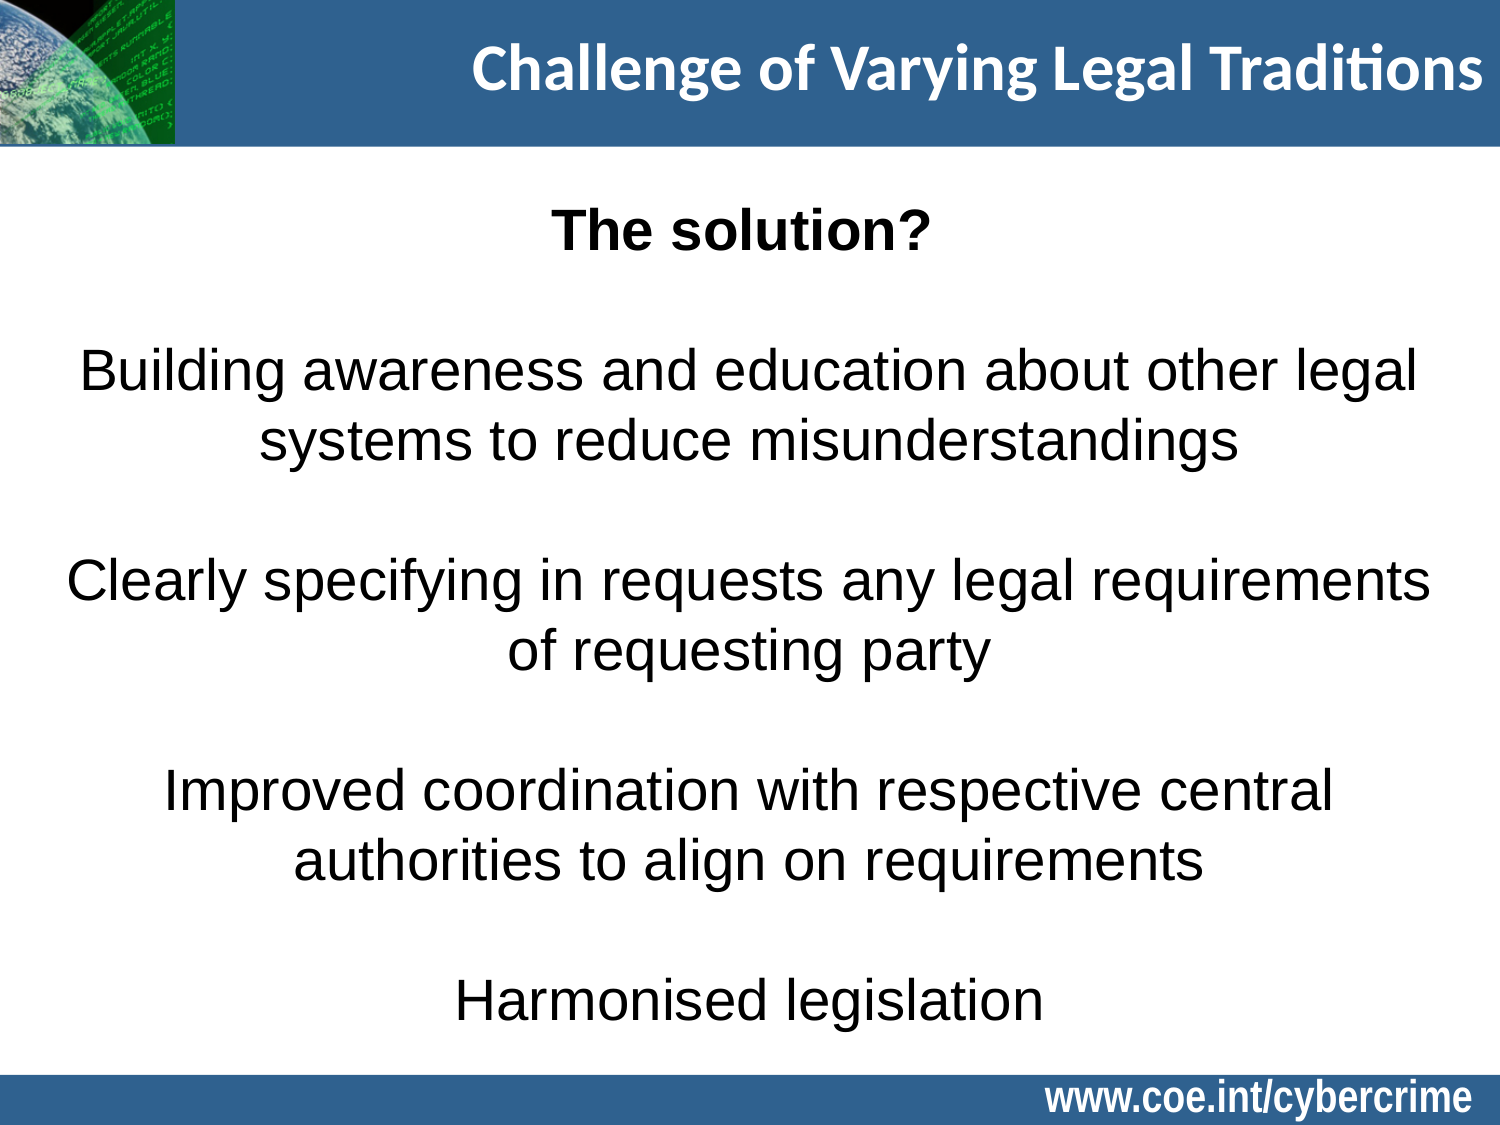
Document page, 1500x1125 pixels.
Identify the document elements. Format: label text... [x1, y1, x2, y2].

text_box The solution? Building awareness and education about other legal systems to reduce misunderstandings Clearly specifying in requests any legal requirements of requesting party Improved coordination with respective central authorities to align on requirements Harmonised legislation [19, 185, 1481, 1040]
text_box [0, 1073, 1030, 1125]
picture [0, 0, 175, 144]
text_box www.coe.int/cybercrime [1030, 1059, 1500, 1125]
text_box Challenge of Varying Legal Traditions [177, 0, 1500, 149]
